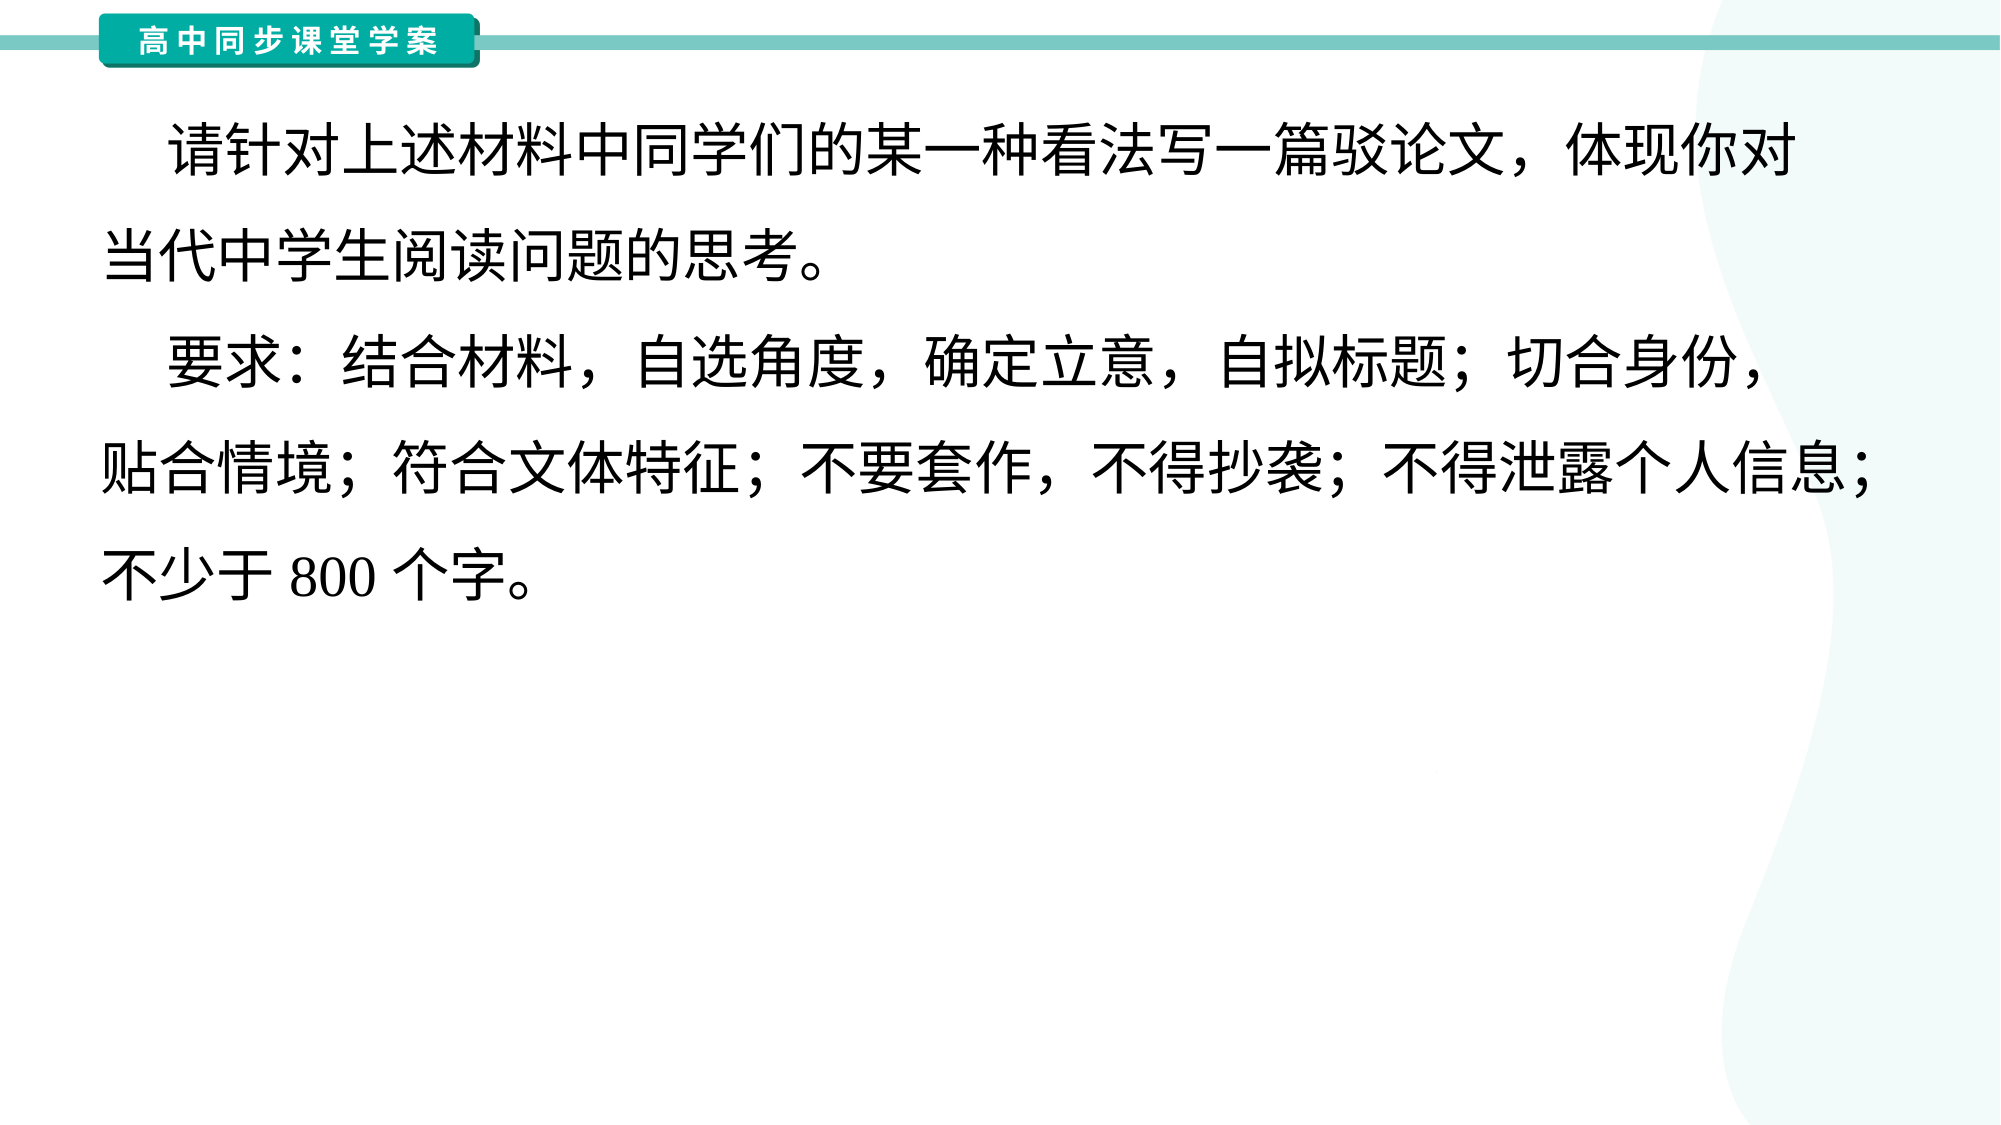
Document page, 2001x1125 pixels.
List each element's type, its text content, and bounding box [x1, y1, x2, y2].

picture [0, 0, 2000, 1125]
text_box 请针对上述材料中同学们的某一种看法写一篇驳论文，体现你对 当代中学生阅读问题的思考。 要求：结合材料，自选角度，确定立意，自拟标题；切合身份， 贴合情境；符合文体特征；不要套作，不得抄袭；不得泄露个人信息； 不少于800个字。 [100, 76, 1899, 608]
